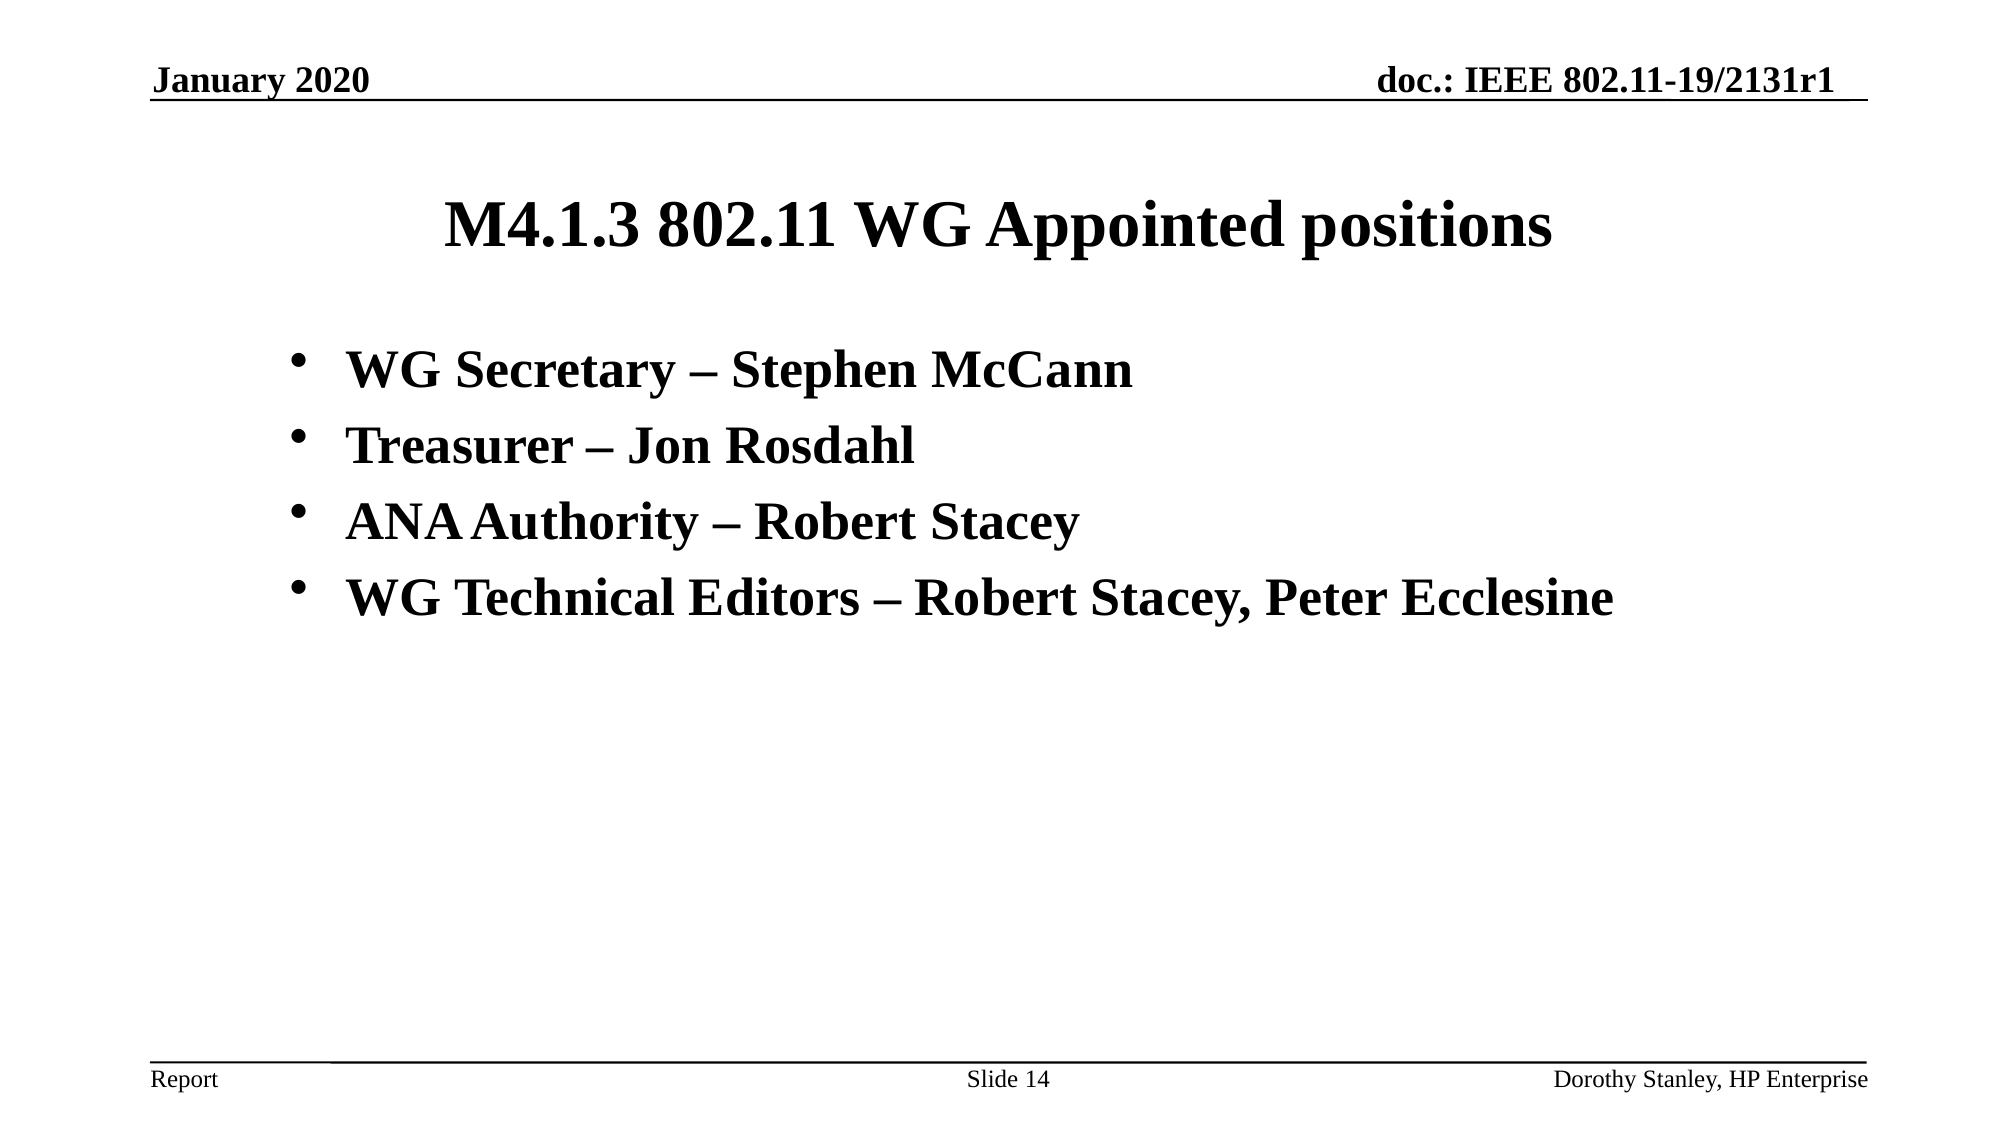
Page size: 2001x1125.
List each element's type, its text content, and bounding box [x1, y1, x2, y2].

slide_number Slide 14 [964, 1061, 1053, 1093]
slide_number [152, 54, 406, 101]
footer Dorothy Stanley, HP Enterprise [1512, 1061, 1869, 1093]
list WG Secretary – Stephen McCann Treasurer – Jon Rosdahl ANA Authority – Robert Stacey WG Technical Editors – Robert Stacey, Peter Ecclesine [274, 326, 1750, 1002]
title M4.1.3 802.11 WG Appointed positions [362, 152, 1638, 288]
